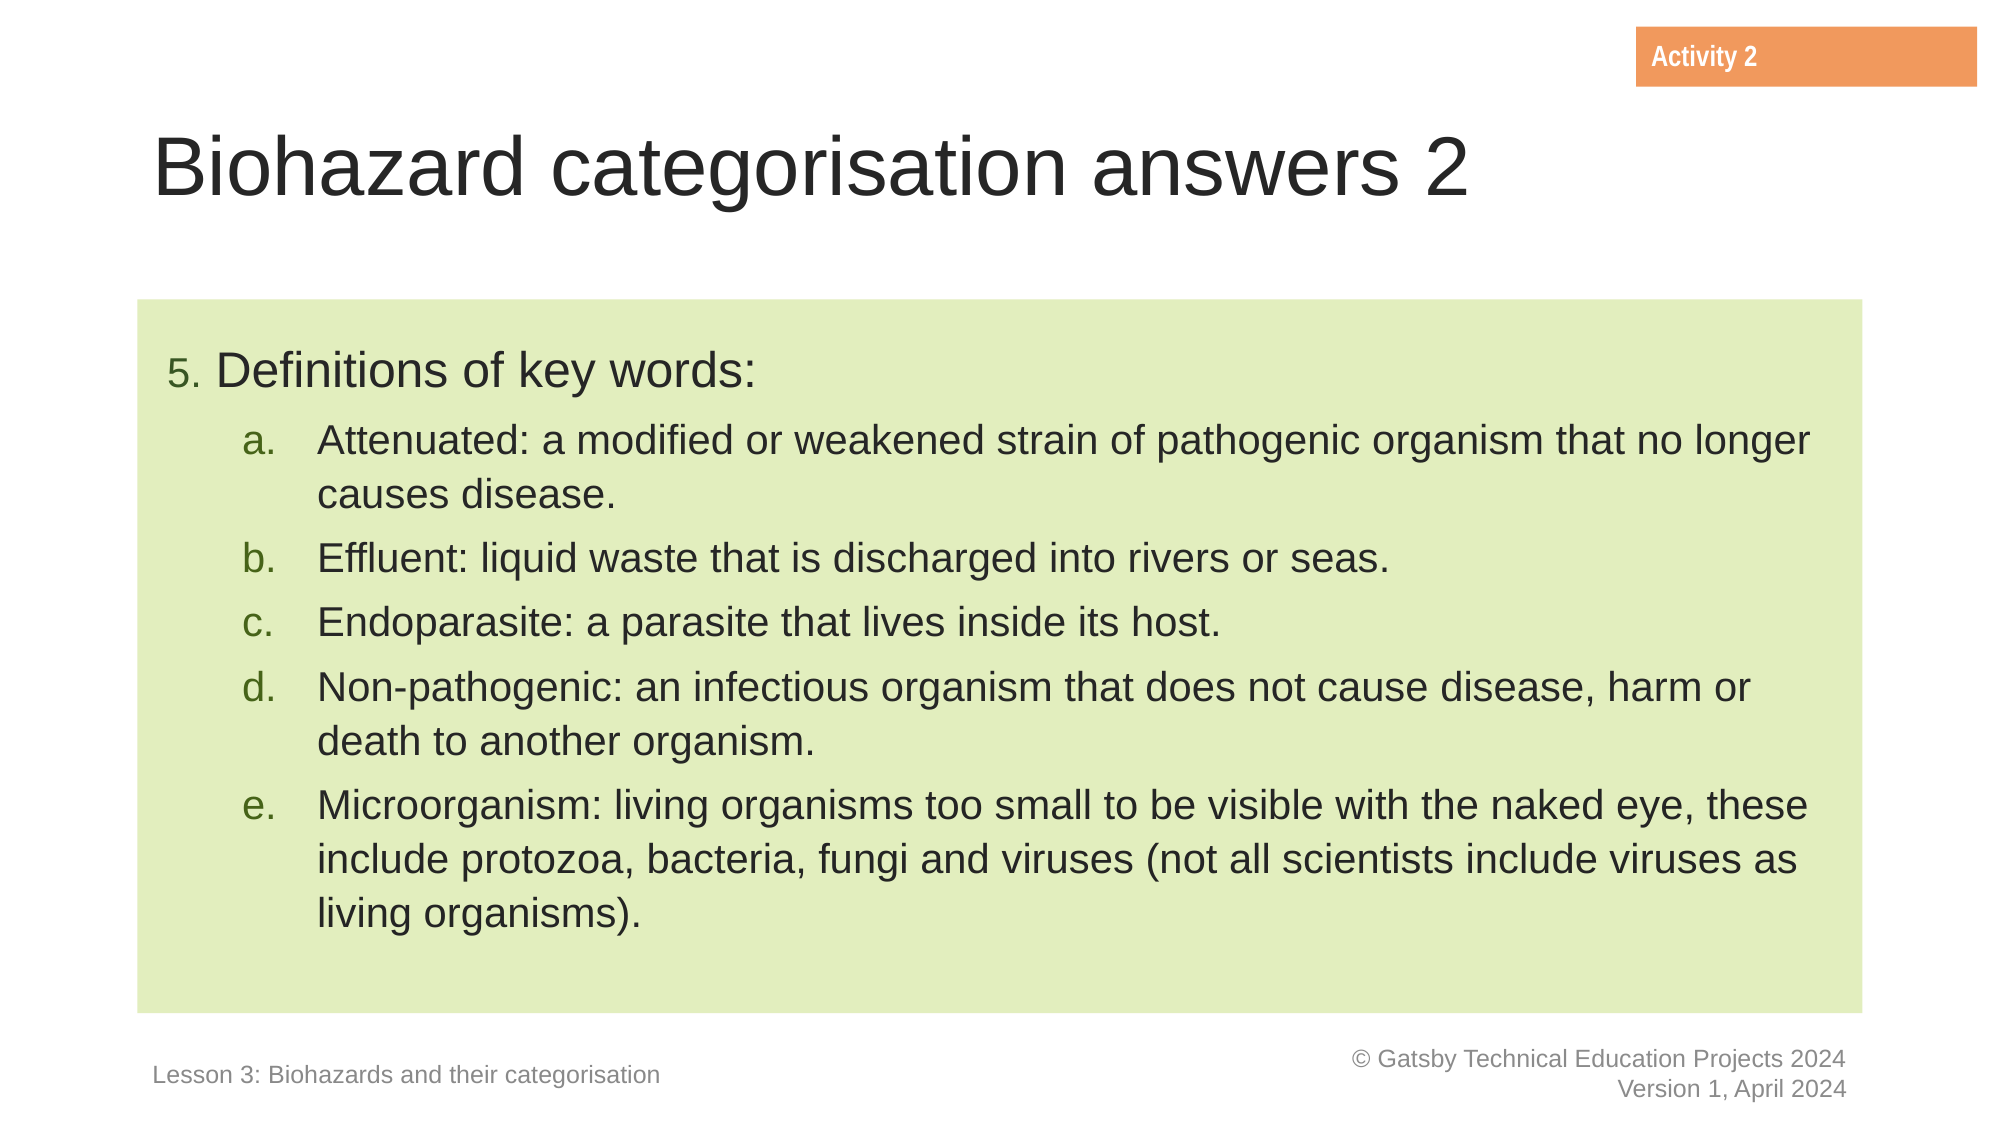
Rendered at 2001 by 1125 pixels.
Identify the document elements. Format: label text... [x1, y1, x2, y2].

list Activity 2 [1636, 26, 1978, 87]
list Lesson 3: Biohazards and their categorisation [137, 1042, 829, 1103]
title Biohazard categorisation answers 2 [137, 59, 1863, 278]
list 5. Definitions of key words: Attenuated: a modified or weakened strain of pathogenic organism that no longer causes disease. Effluent: liquid waste that is discharged into rivers or seas. Endoparasite: a parasite that lives inside its host. Non-pathogenic: an infectious organism that does not cause disease, harm or death to another organism. Microorganism: living organisms too small to be visible with the naked eye, these include protozoa, bacteria, fungi and viruses (not all scientists include viruses as living organisms). [137, 299, 1863, 1014]
